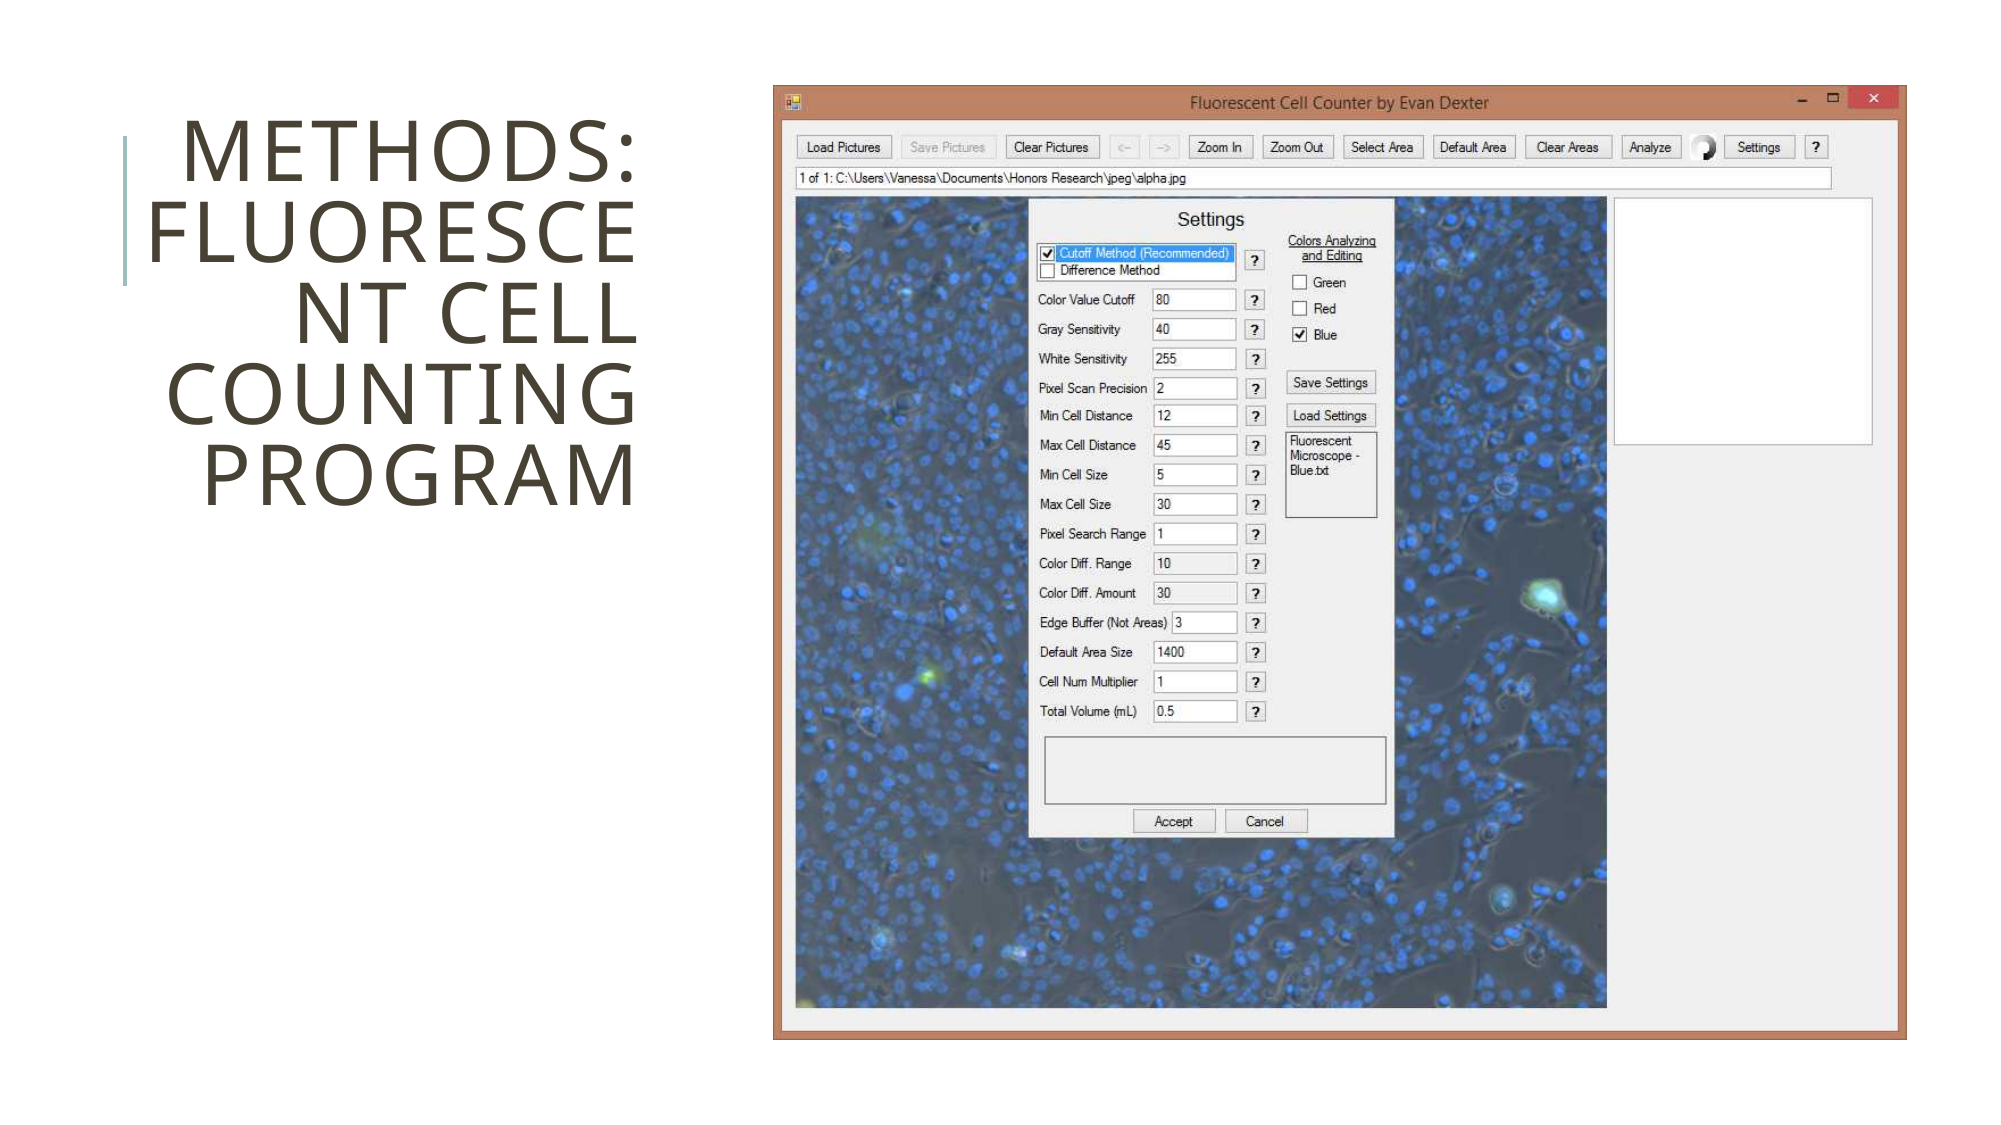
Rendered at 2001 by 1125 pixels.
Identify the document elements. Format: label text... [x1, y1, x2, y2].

title Methods: Fluorescent Cell Counting Program [104, 104, 659, 603]
picture [773, 85, 1907, 1040]
